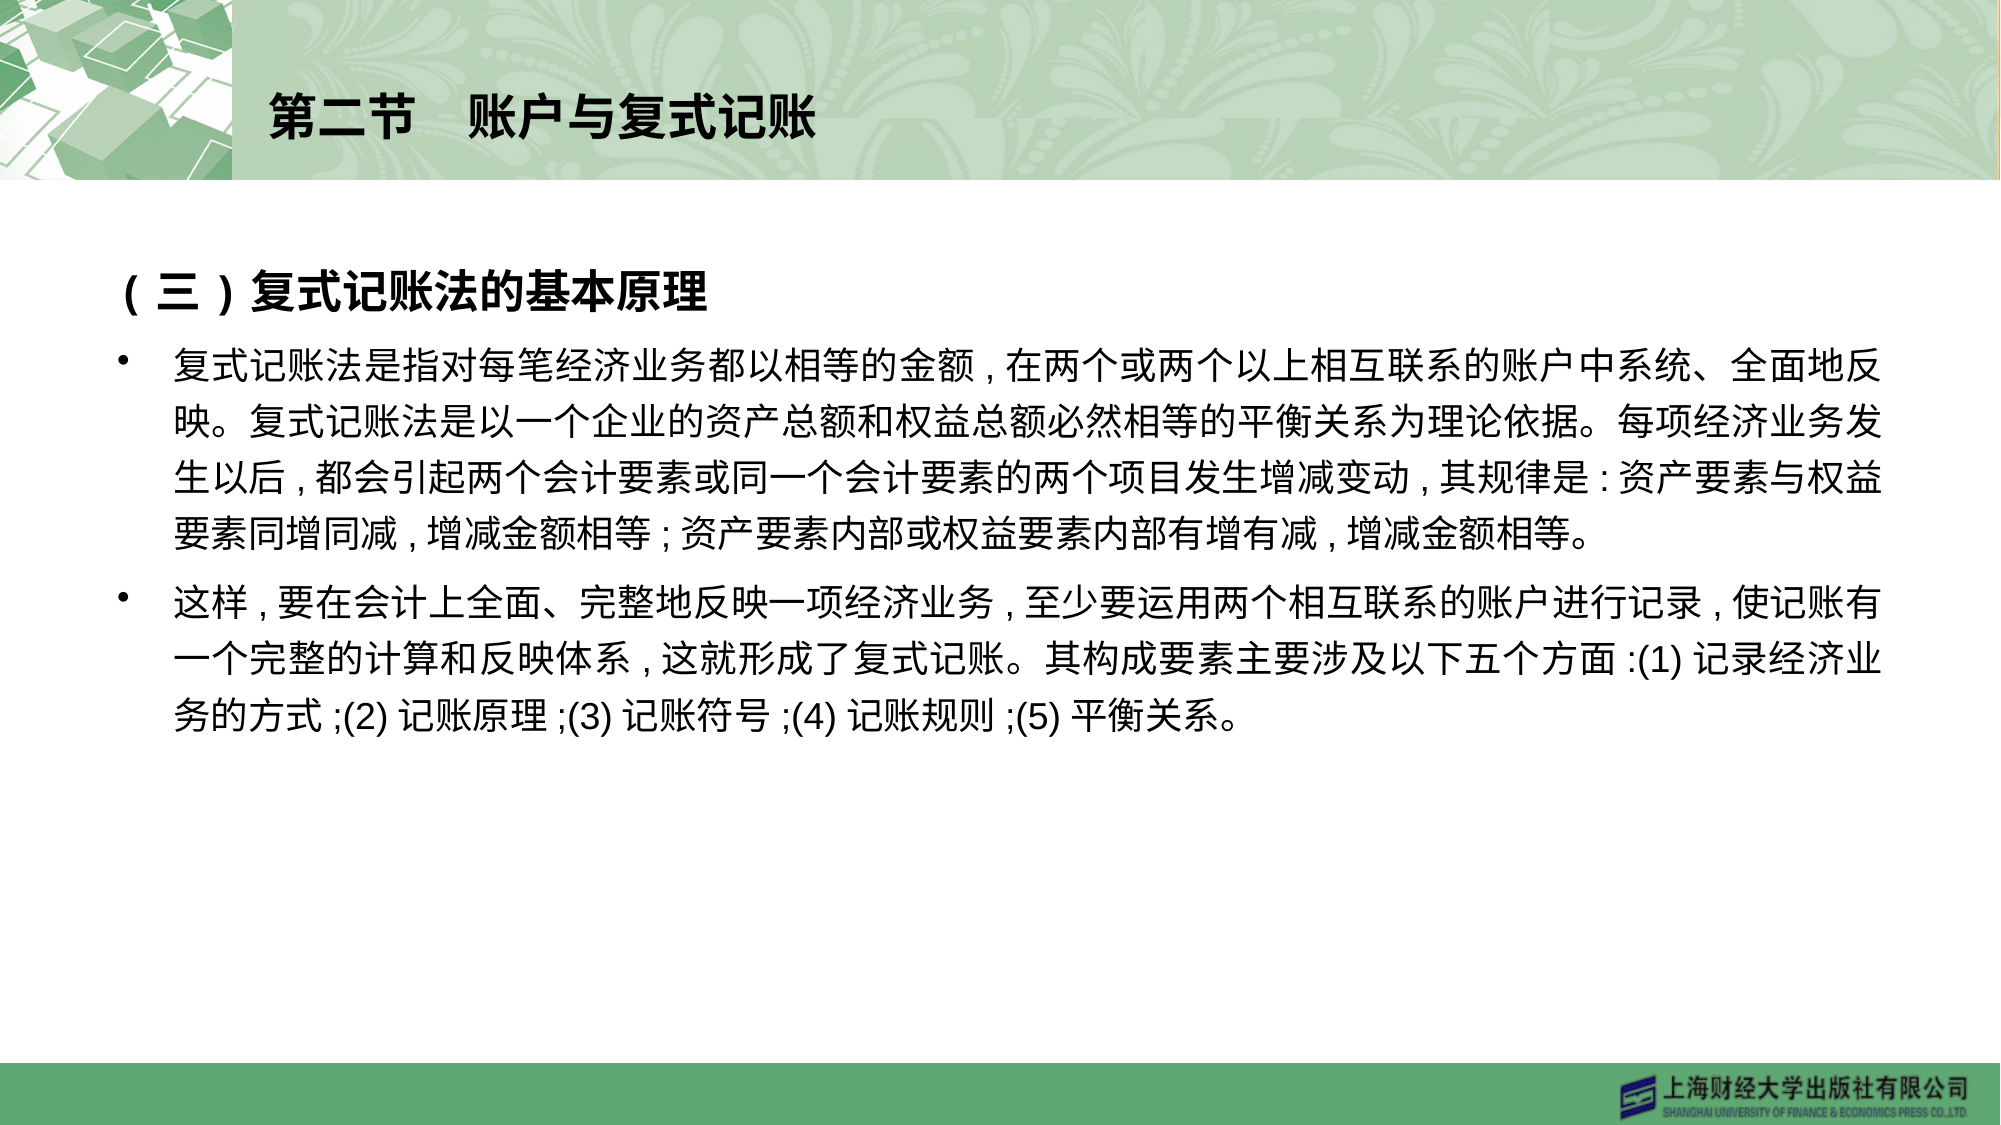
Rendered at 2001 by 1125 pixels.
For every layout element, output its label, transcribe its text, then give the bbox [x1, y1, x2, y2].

picture [0, 0, 2001, 1125]
title 第二节 账户与复式记账 [252, 64, 1609, 168]
list (三)复式记账法的基本原理 复式记账法是指对每笔经济业务都以相等的金额,在两个或两个以上相互联系的账户中系统、全面地反映。复式记账法是以一个企业的资产总额和权益总额必然相等的平衡关系为理论依据。每项经济业务发生以后,都会引起两个会计要素或同一个会计要素的两个项目发生增减变动,其规律是:资产要素与权益要素同增同减,增减金额相等;资产要素内部或权益要素内部有增有减,增减金额相等。 这样,要在会计上全面、完整地反映一项经济业务,至少要运用两个相互联系的账户进行记录,使记账有一个完整的计算和反映体系,这就形成了复式记账。其构成要素主要涉及以下五个方面:(1)记录经济业务的方式;(2)记账原理;(3)记账符号;(4)记账规则;(5)平衡关系。 [102, 241, 1898, 1065]
